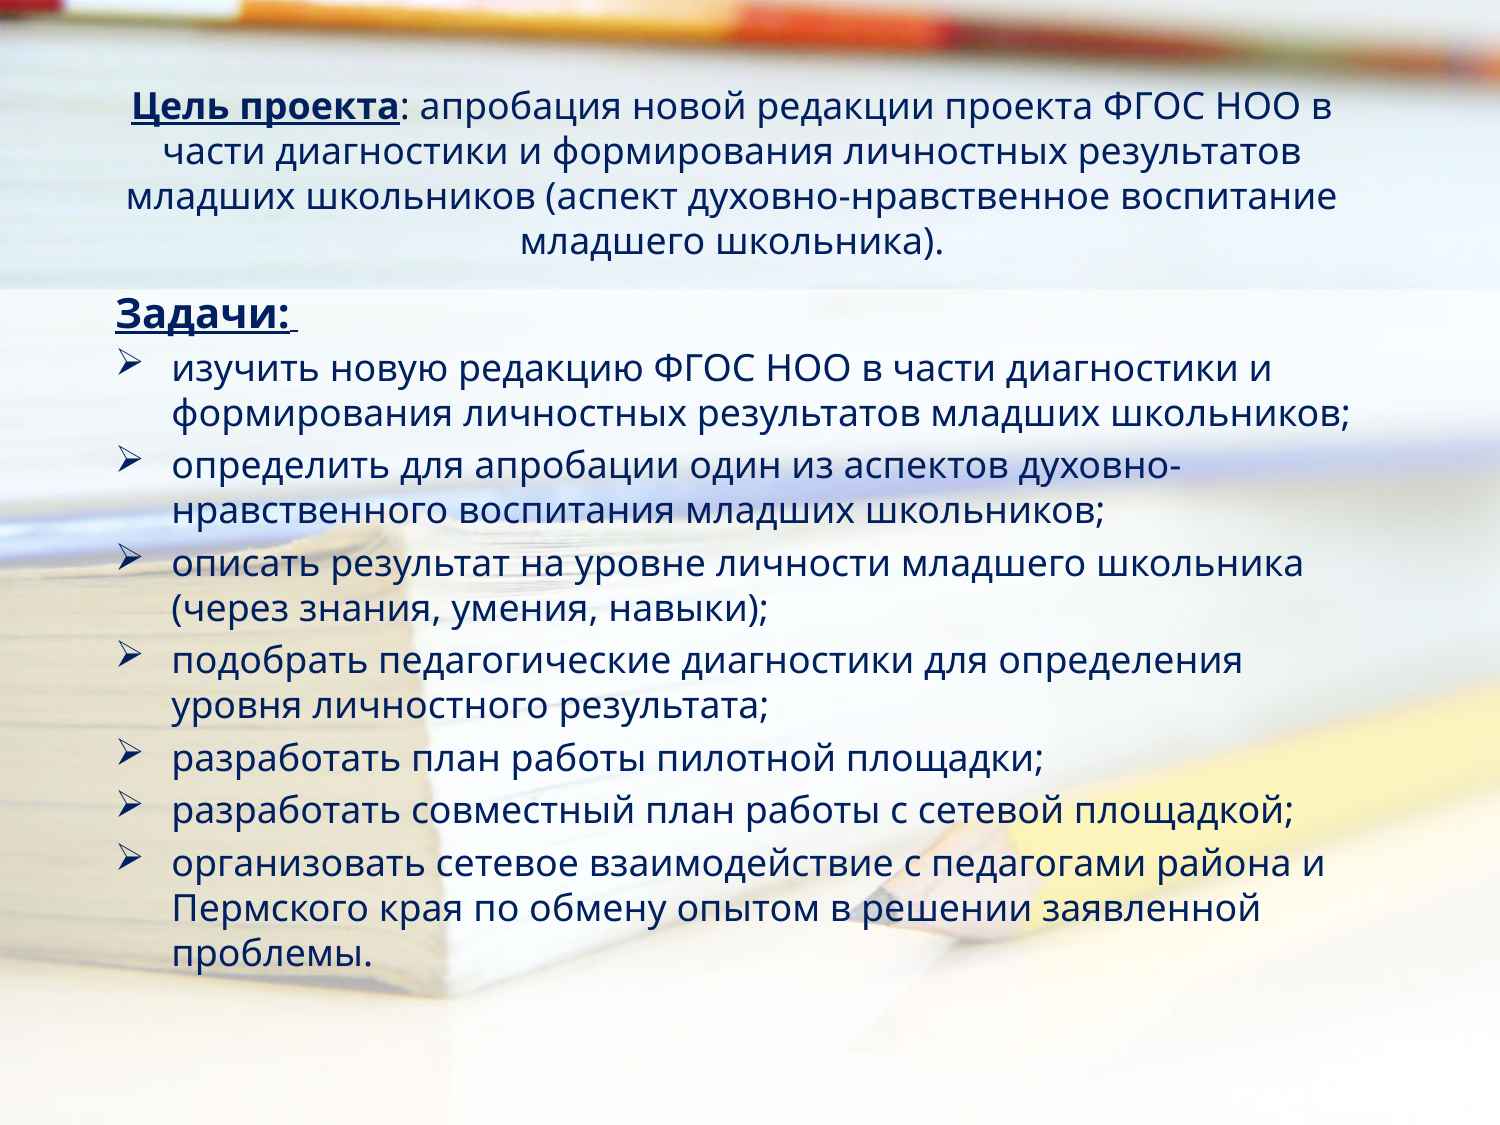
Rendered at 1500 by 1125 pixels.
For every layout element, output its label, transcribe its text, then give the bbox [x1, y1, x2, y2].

title Цель проекта: апробация новой редакции проекта ФГОС НОО в части диагностики и формирования личностных результатов младших школьников (аспект духовно-нравственное воспитание младшего школьника). [76, 30, 1388, 288]
list Задачи: изучить новую редакцию ФГОС НОО в части диагностики и формирования личностных результатов младших школьников; определить для апробации один из аспектов духовно-нравственного воспитания младших школьников; описать результат на уровне личности младшего школьника (через знания, умения, навыки); подобрать педагогические диагностики для определения уровня личностного результата; разработать план работы пилотной площадки; разработать совместный план работы с сетевой площадкой; организовать сетевое взаимодействие с педагогами района и Пермского края по обмену опытом в решении заявленной проблемы. [100, 278, 1388, 1001]
picture [0, 0, 1500, 1125]
